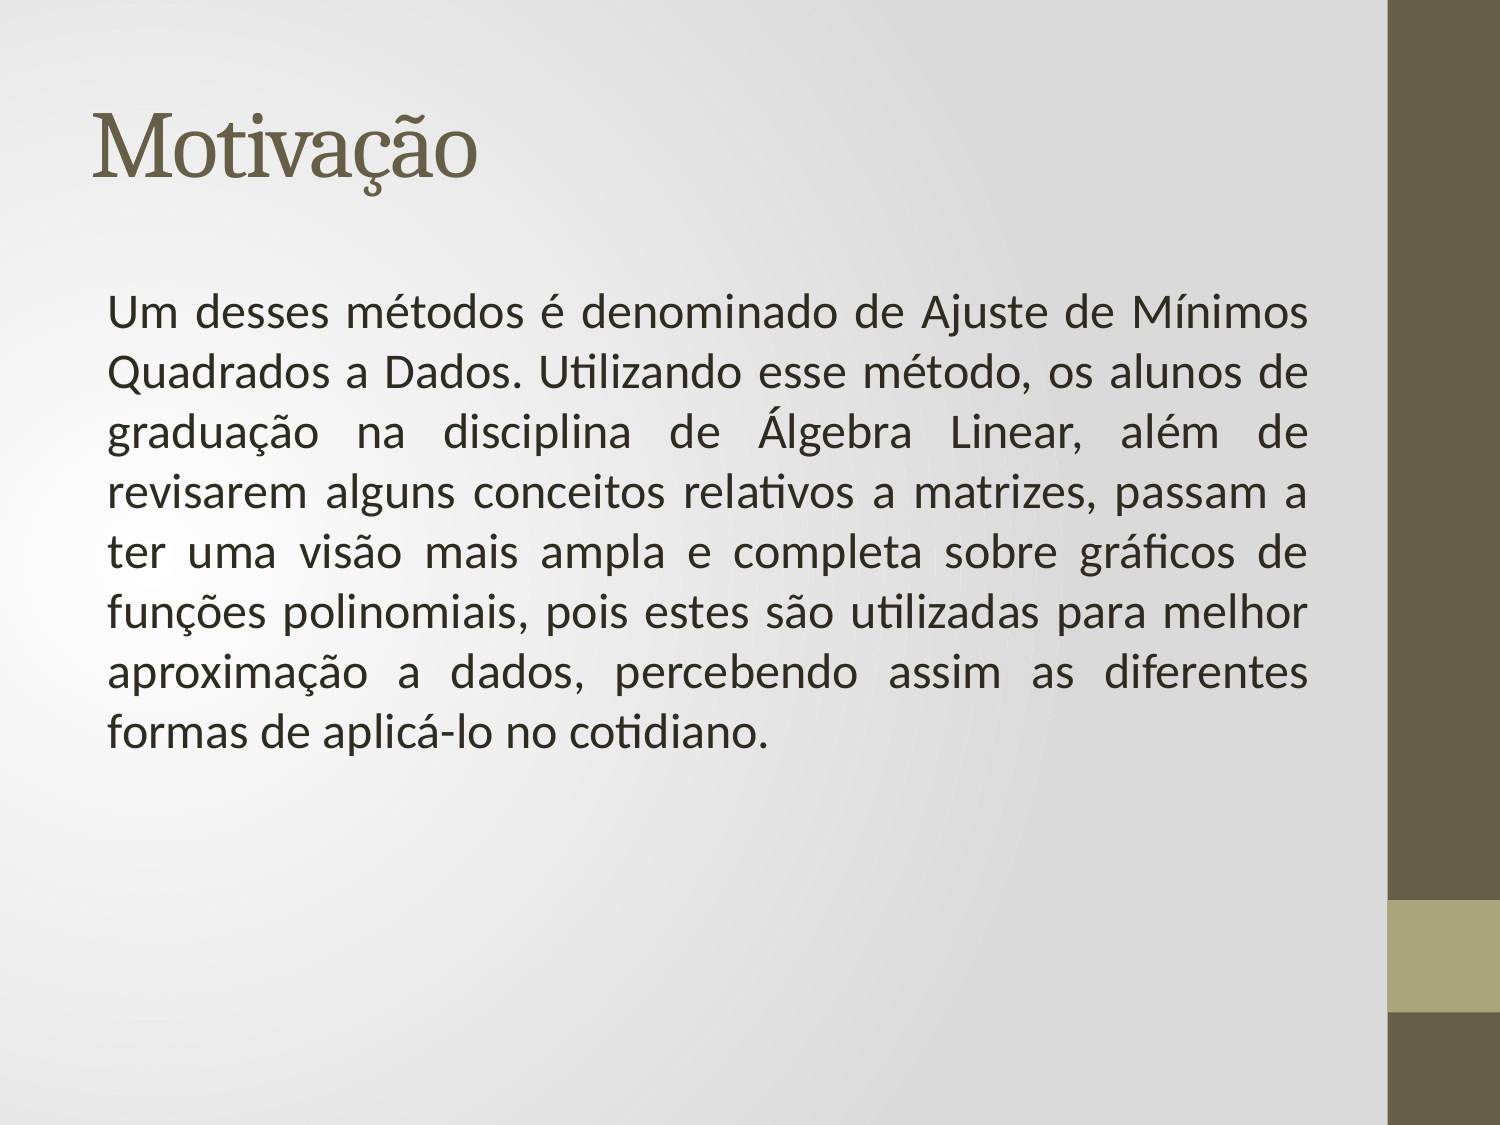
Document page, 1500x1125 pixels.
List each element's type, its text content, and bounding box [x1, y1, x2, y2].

list Um desses métodos é denominado de Ajuste de Mínimos Quadrados a Dados. Utilizando esse método, os alunos de graduação na disciplina de Álgebra Linear, além de revisarem alguns conceitos relativos a matrizes, passam a ter uma visão mais ampla e completa sobre gráficos de funções polinomiais, pois estes são utilizadas para melhor aproximação a dados, percebendo assim as diferentes formas de aplicá-lo no cotidiano. [75, 271, 1325, 1059]
title Motivação [75, 45, 1325, 233]
